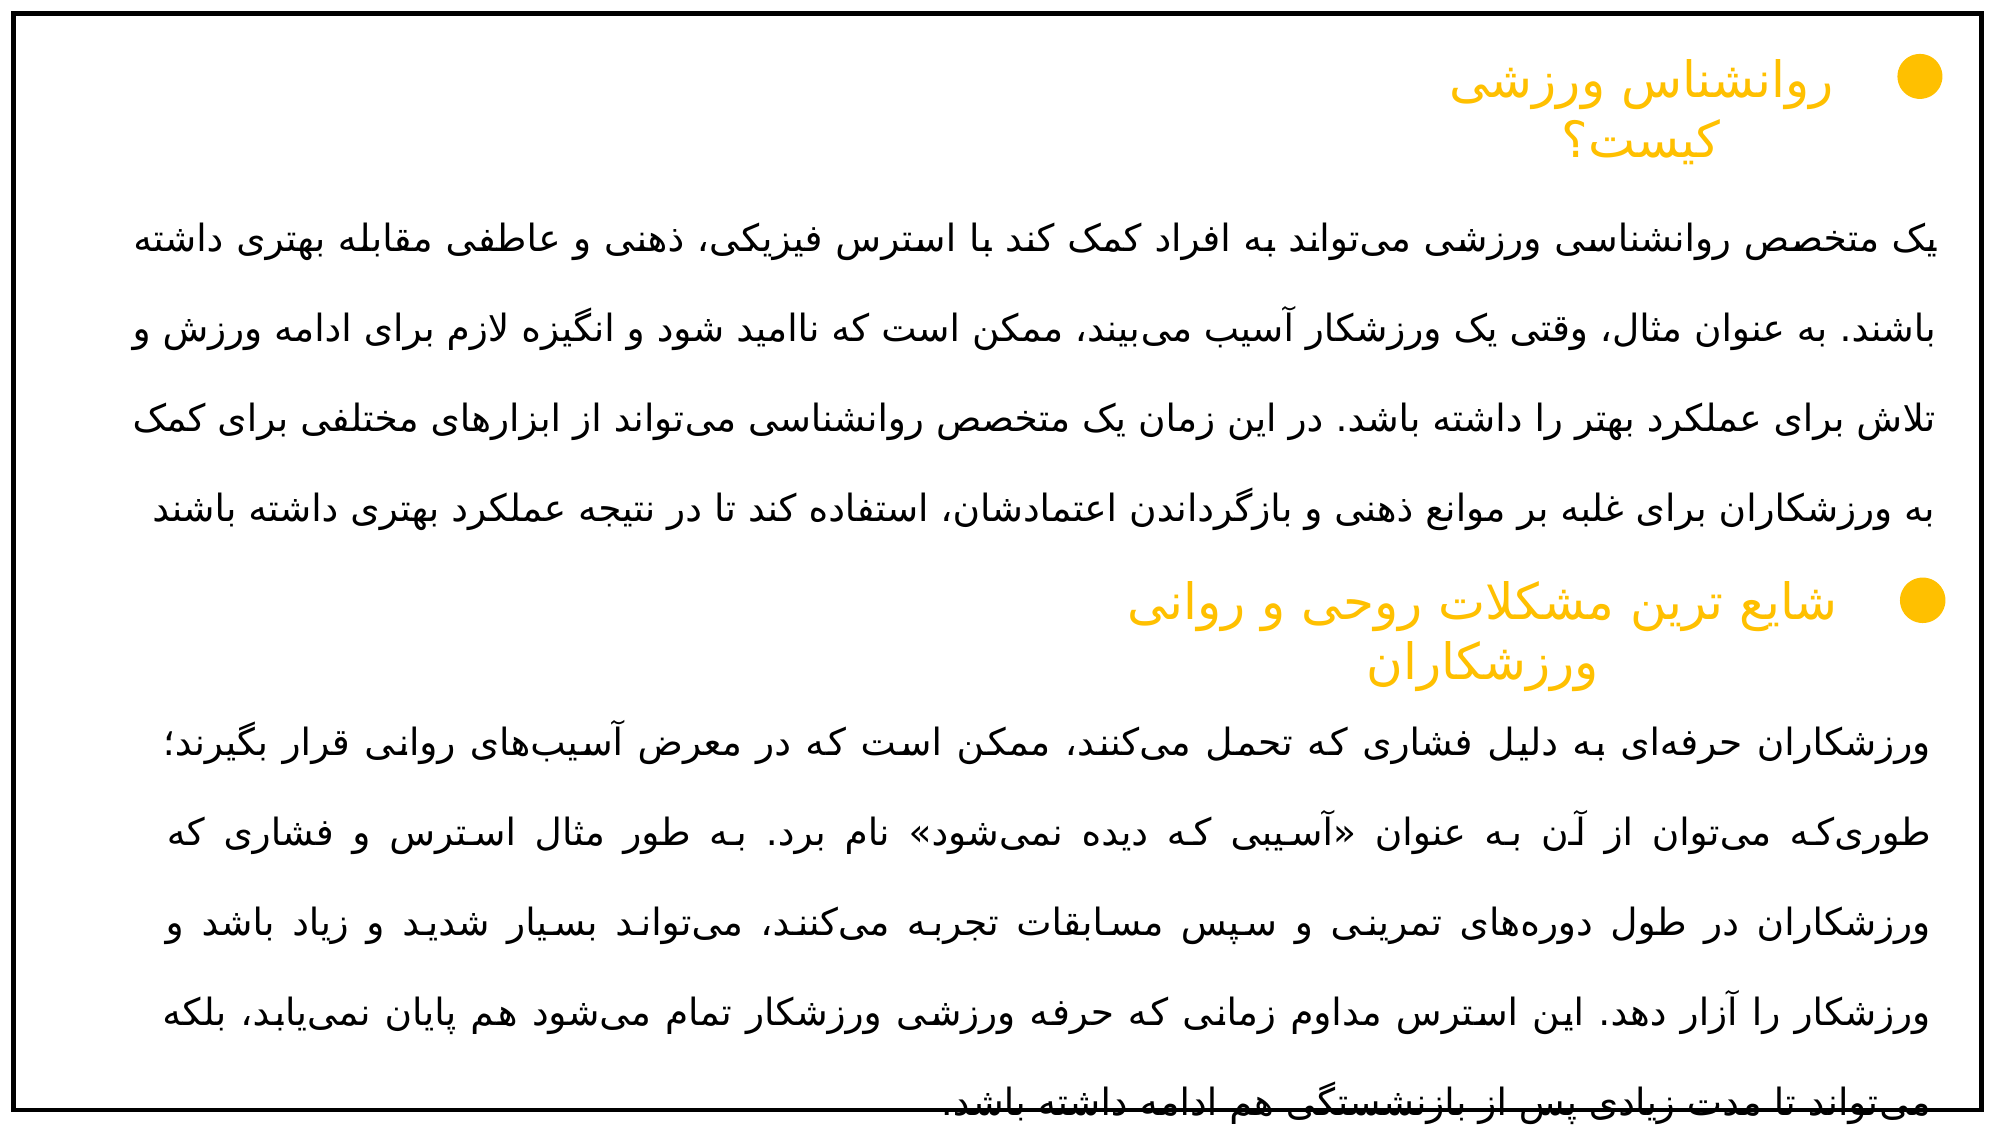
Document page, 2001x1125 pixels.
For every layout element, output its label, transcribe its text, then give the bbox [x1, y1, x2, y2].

text_box یک متخصص روانشناسی ورزشی می‌تواند به افراد کمک کند با استرس فیزیکی، ذهنی و عاطفی مقابله بهتری داشته باشند. به عنوان مثال، وقتی یک ورزشکار آسیب می‌بیند، ممکن است که ناامید شود و انگیزه لازم برای ادامه ورزش و تلاش برای عملکرد بهتر را داشته باشد. در این زمان یک متخصص روانشناسی می‌تواند از ابزارهای مختلفی برای کمک به ورزشکاران برای غلبه بر موانع ذهنی و بازگرداندن اعتمادشان، استفاده کند تا در نتیجه عملکرد بهتری داشته باشند [117, 161, 1952, 536]
text_box روانشناس ورزشی کیست؟ [1350, 39, 1932, 161]
text_box [1898, 576, 1947, 625]
text_box ورزشکاران حرفه‌ای به دلیل فشاری که تحمل می‌کنند، ممکن است که در معرض آسیب‌های روانی قرار بگیرند؛ طوری‌که می‌توان از آن به عنوان «آسیبی که دیده نمی‌شود» نام برد. به طور مثال استرس و فشاری که ورزشکاران در طول دوره‌های تمرینی و سپس مسابقات تجربه می‌کنند، می‌تواند بسیار شدید و زیاد باشد و ورزشکار را آزار دهد. این استرس مداوم زمانی که حرفه ورزشی ورزشکار تمام می‌شود هم پایان نمی‌یابد، بلکه می‌تواند تا مدت زیادی پس از بازنشستگی هم ادامه داشته باشد. [145, 665, 1946, 1125]
text_box شایع ترین مشکلات روحی و روانی ورزشکاران [1039, 562, 1926, 665]
